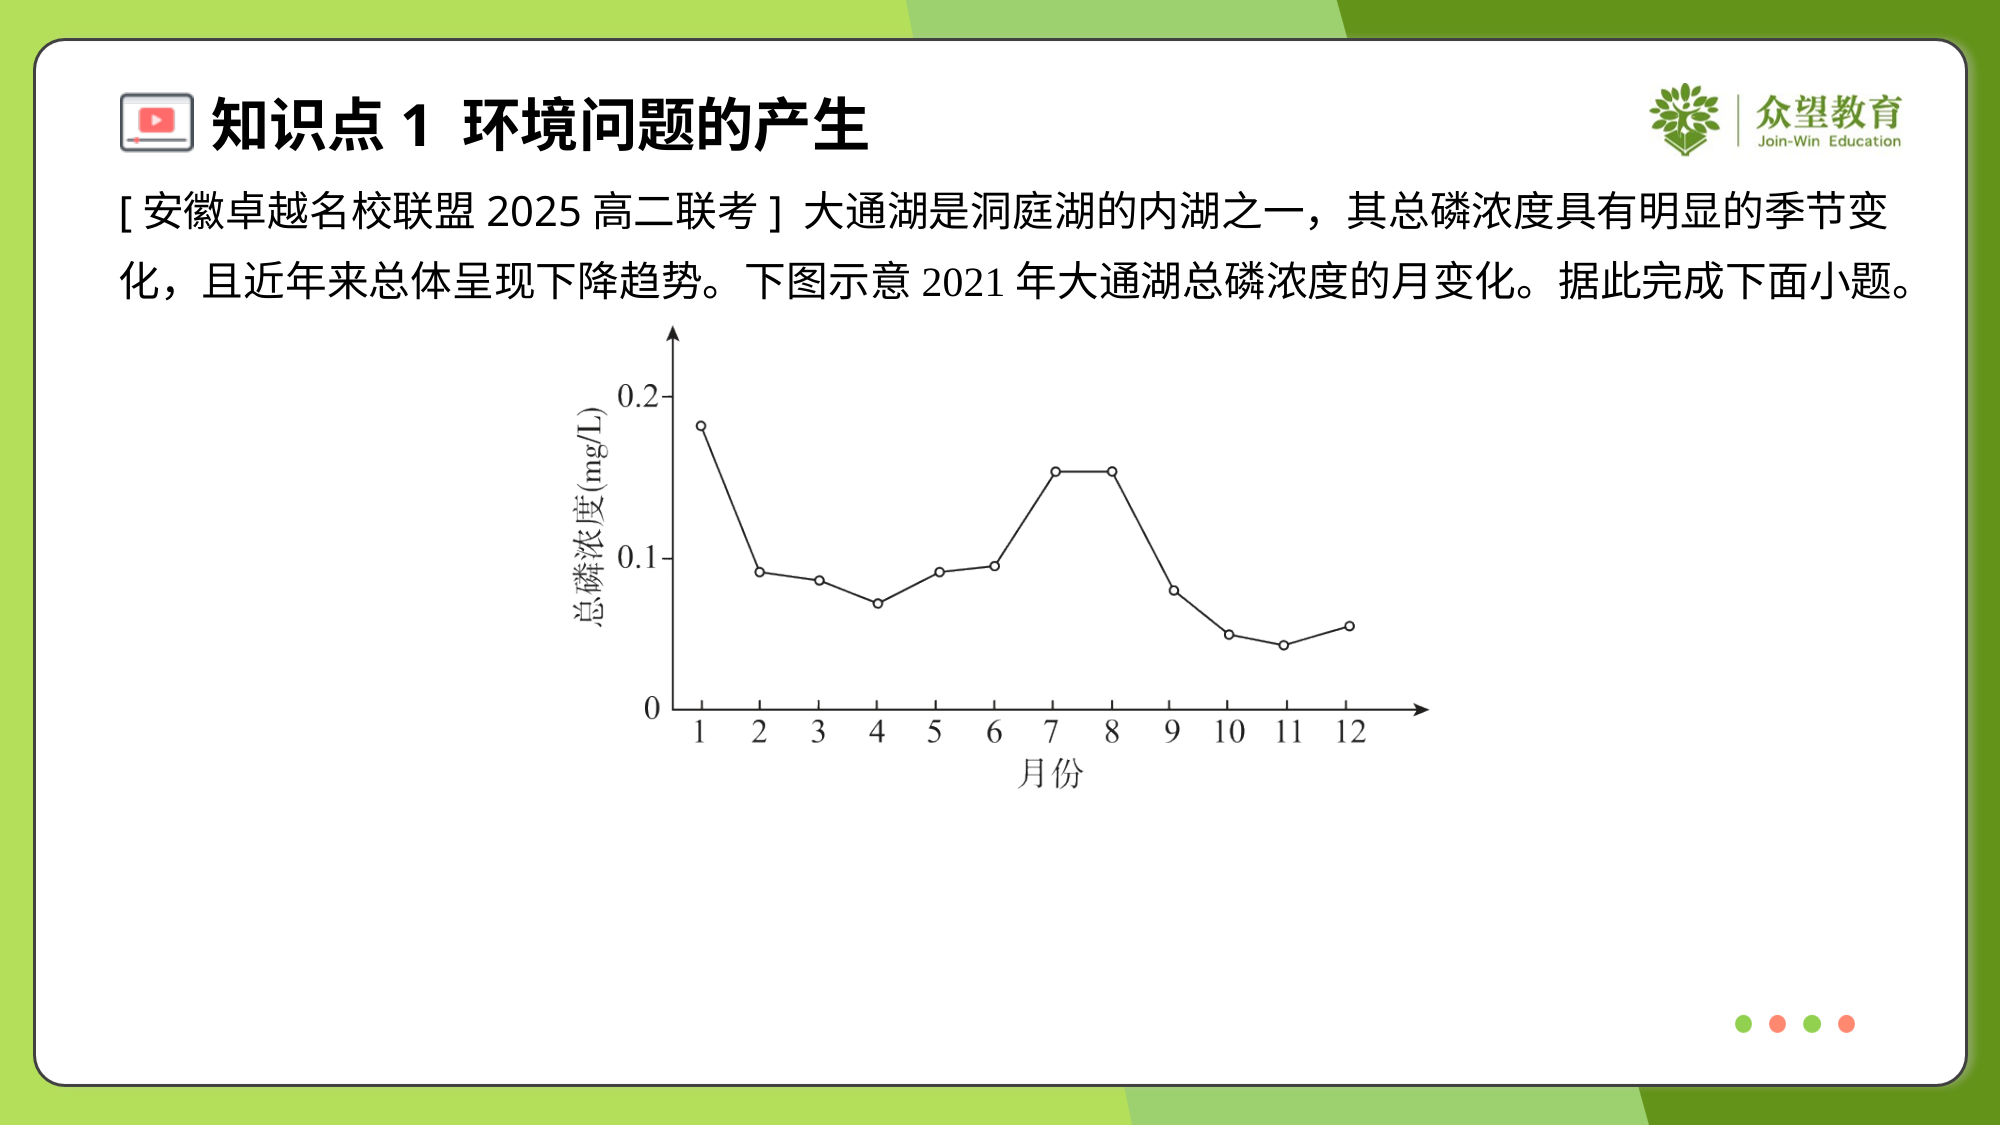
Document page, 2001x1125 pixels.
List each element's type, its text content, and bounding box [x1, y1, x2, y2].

picture [0, 0, 2000, 1125]
text_box [安徽卓越名校联盟2025高二联考] 大通湖是洞庭湖的内湖之一，其总磷浓度具有明显的季节变 化，且近年来总体呈现下降趋势。下图示意2021年大通湖总磷浓度的月变化。据此完成下面小题。 [118, 159, 1883, 298]
